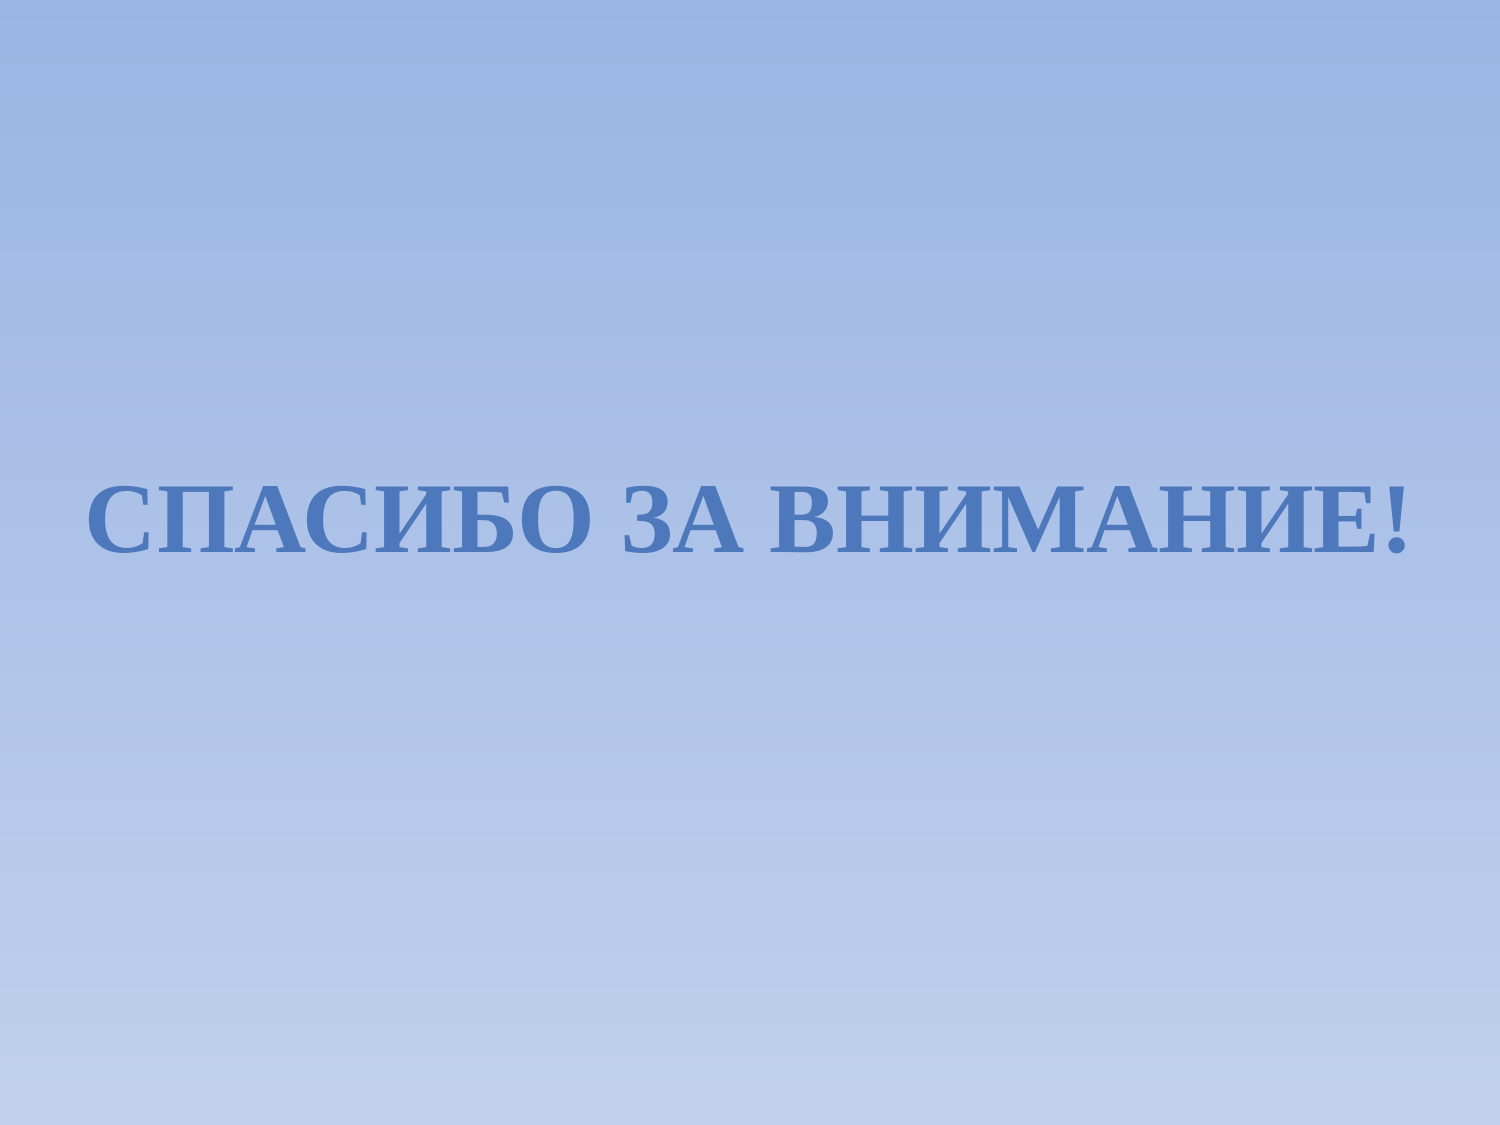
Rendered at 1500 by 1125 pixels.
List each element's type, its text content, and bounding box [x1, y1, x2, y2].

text_box СПАСИБО ЗА ВНИМАНИЕ! [0, 445, 1500, 580]
